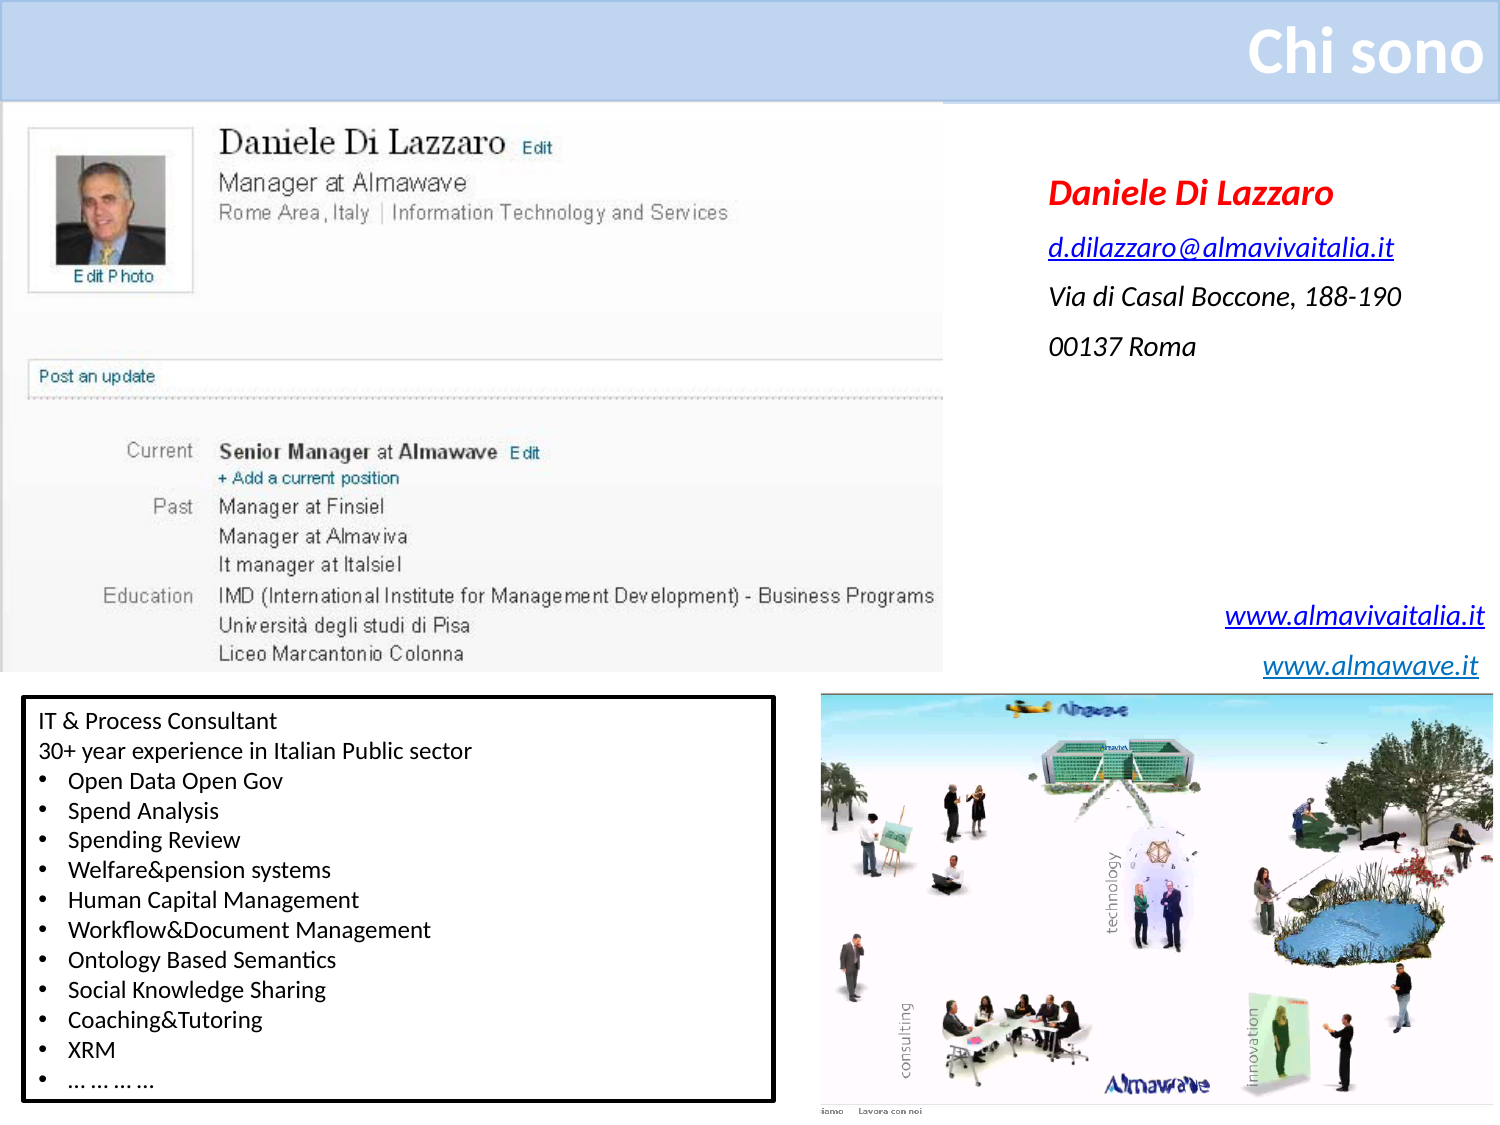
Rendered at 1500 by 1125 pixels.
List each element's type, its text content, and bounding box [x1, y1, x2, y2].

text_box www.almavivaitalia.it www.almawave.it [1039, 588, 1500, 689]
picture [0, 101, 943, 673]
text_box Chi sono [29, 0, 1500, 95]
picture [820, 692, 1494, 1118]
text_box Daniele Di Lazzaro d.dilazzaro@almavivaitalia.it Via di Casal Boccone, 188-190 00137 Roma [1033, 160, 1495, 370]
text_box 2 [573, 1057, 815, 1118]
text_box IT & Process Consultant 30+ year experience in Italian Public sector Open Data Open Gov Spend Analysis Spending Review Welfare&pension systems Human Capital Management Workflow&Document Management Ontology Based Semantics Social Knowledge Sharing Coaching&Tutoring XRM … … … … [21, 695, 776, 1103]
